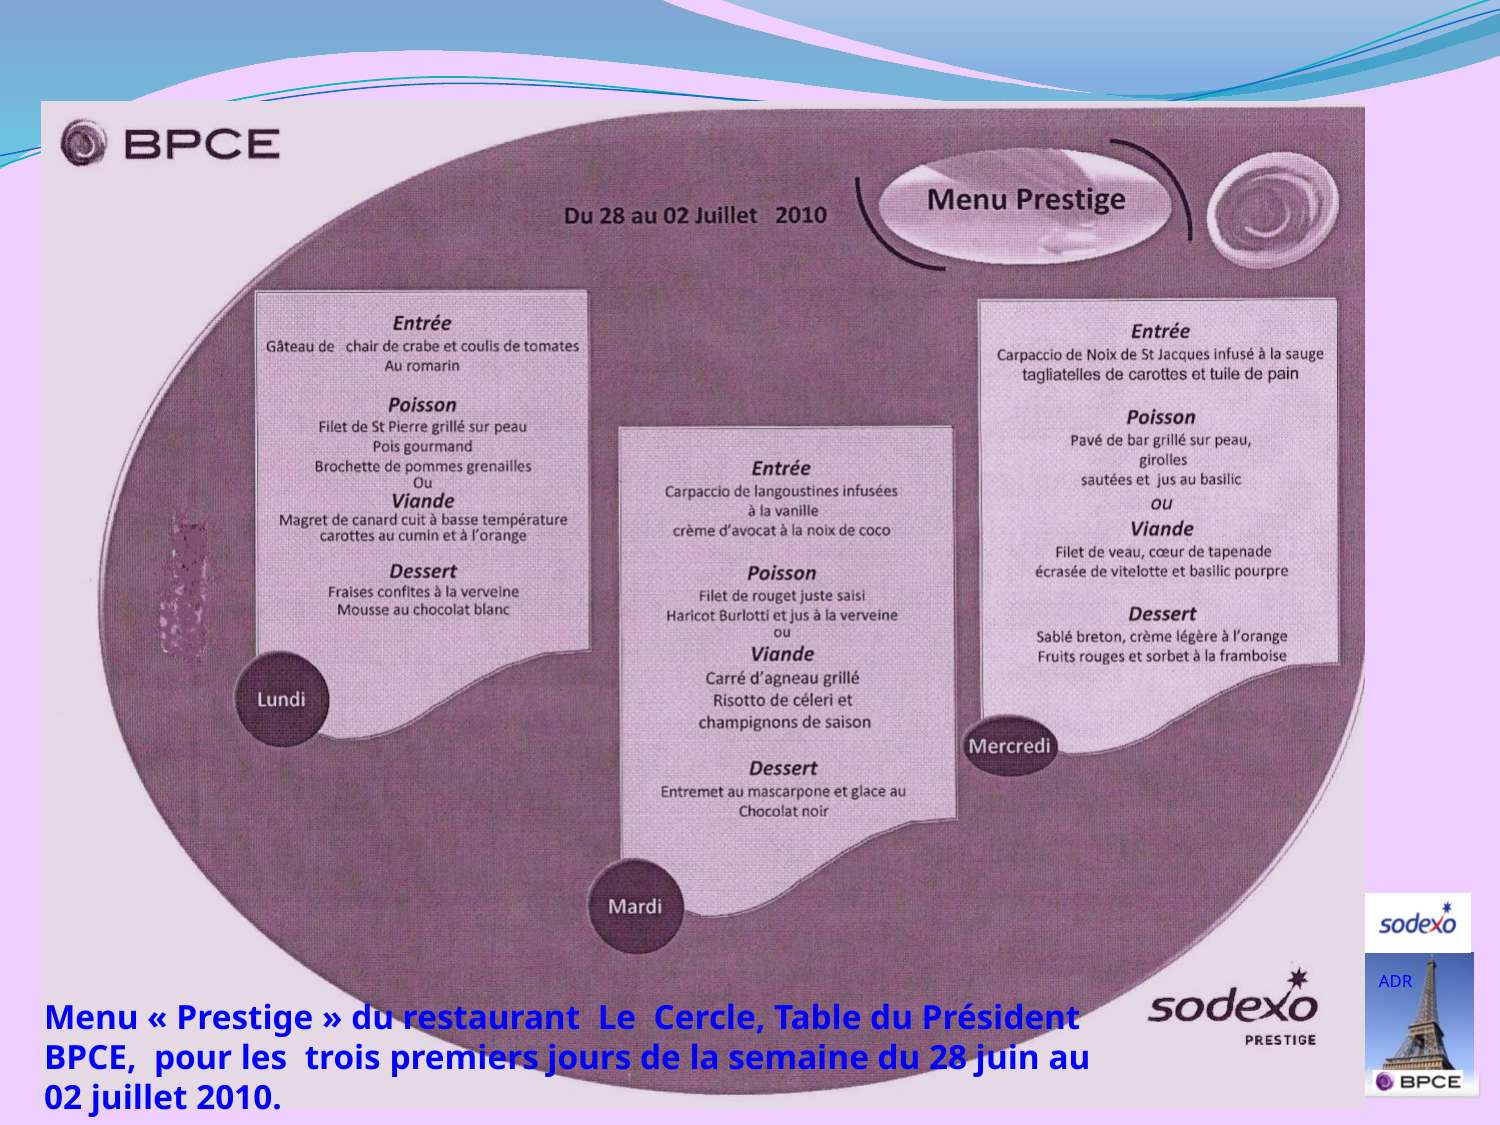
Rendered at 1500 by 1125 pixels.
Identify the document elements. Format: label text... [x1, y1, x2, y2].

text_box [1370, 892, 1483, 1102]
text_box Menu « Prestige » du restaurant Le Cercle, Table du Président BPCE, pour les trois premiers jours de la semaine du 28 juin au 02 juillet 2010. [29, 988, 1152, 1124]
picture [41, 101, 1365, 1110]
